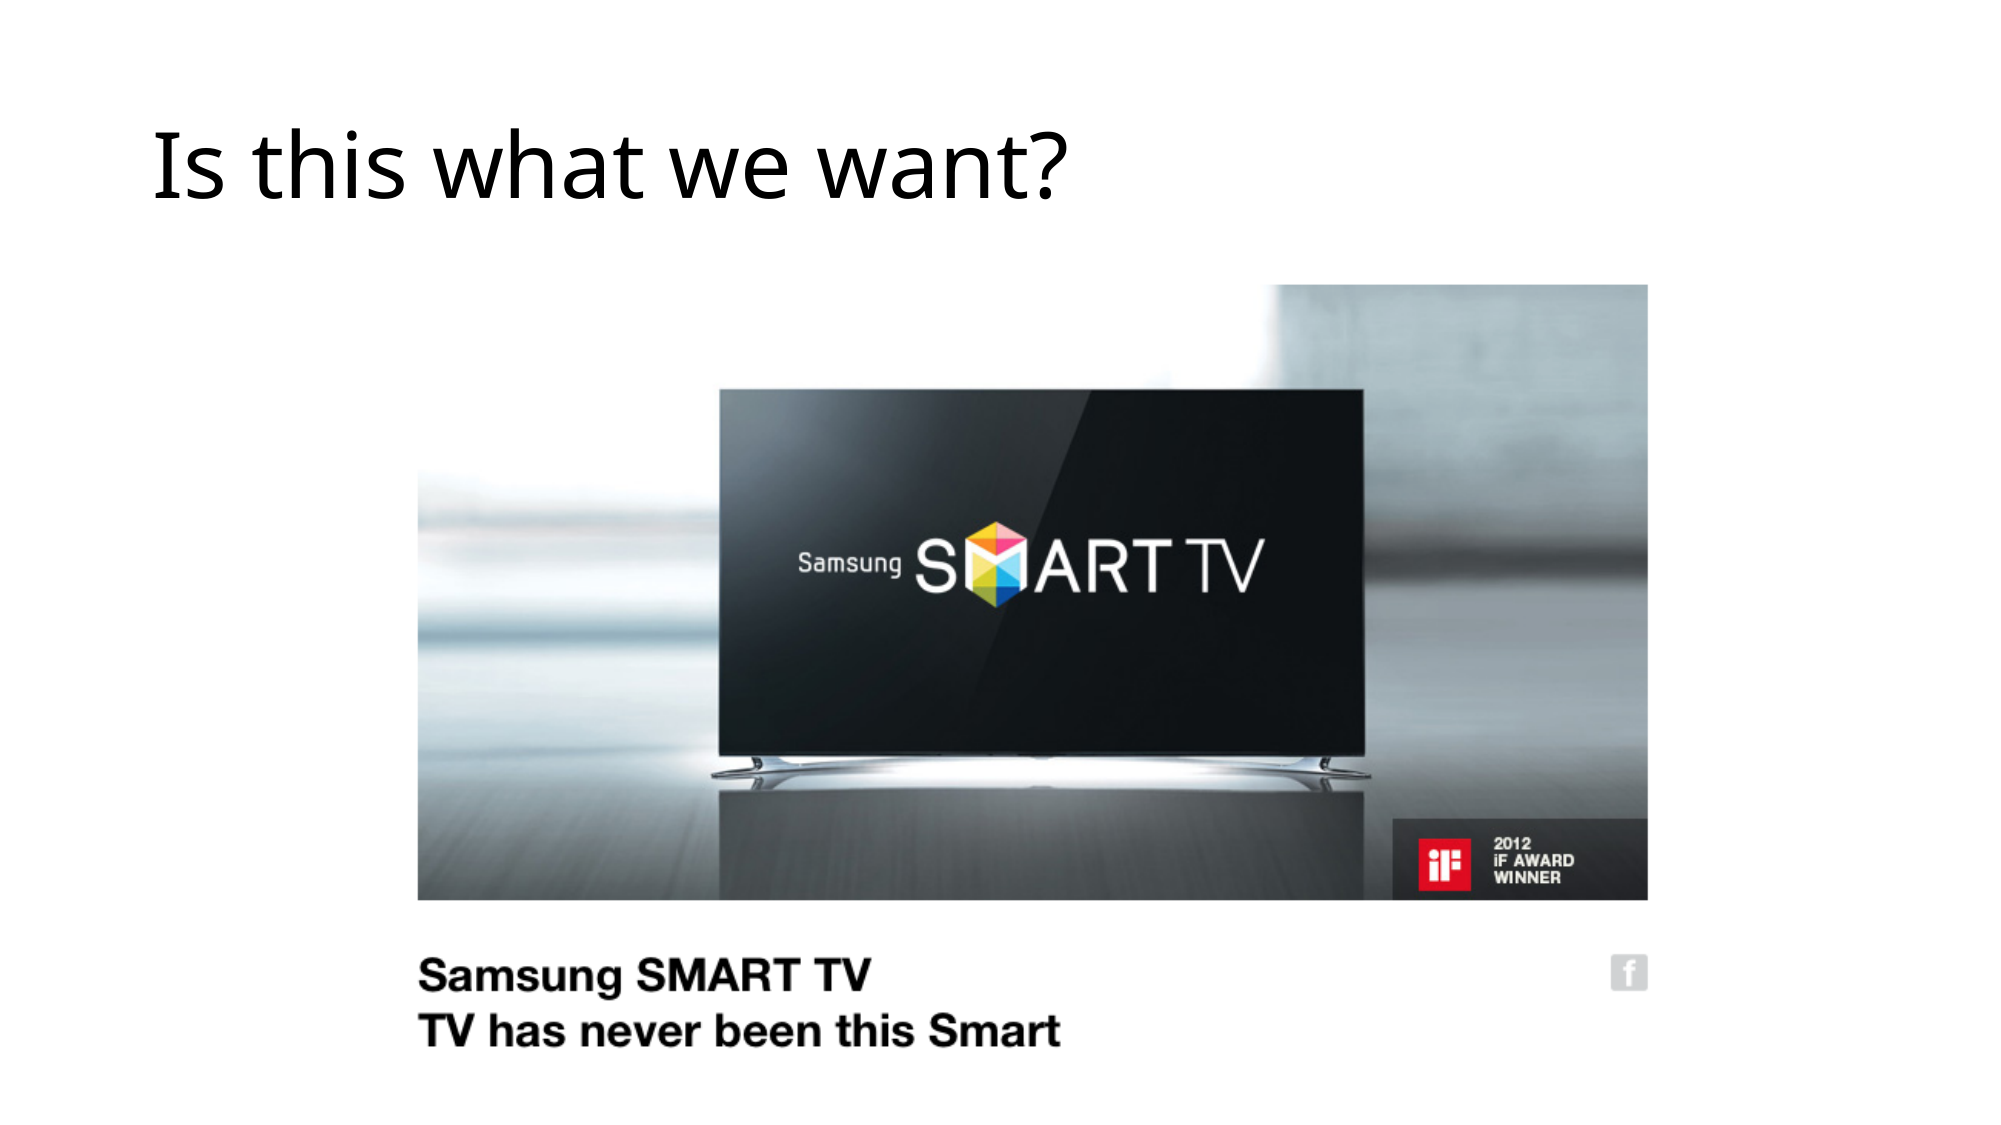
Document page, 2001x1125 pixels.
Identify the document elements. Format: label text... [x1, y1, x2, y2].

title Is this what we want? [137, 59, 1863, 278]
picture [372, 248, 1685, 1059]
